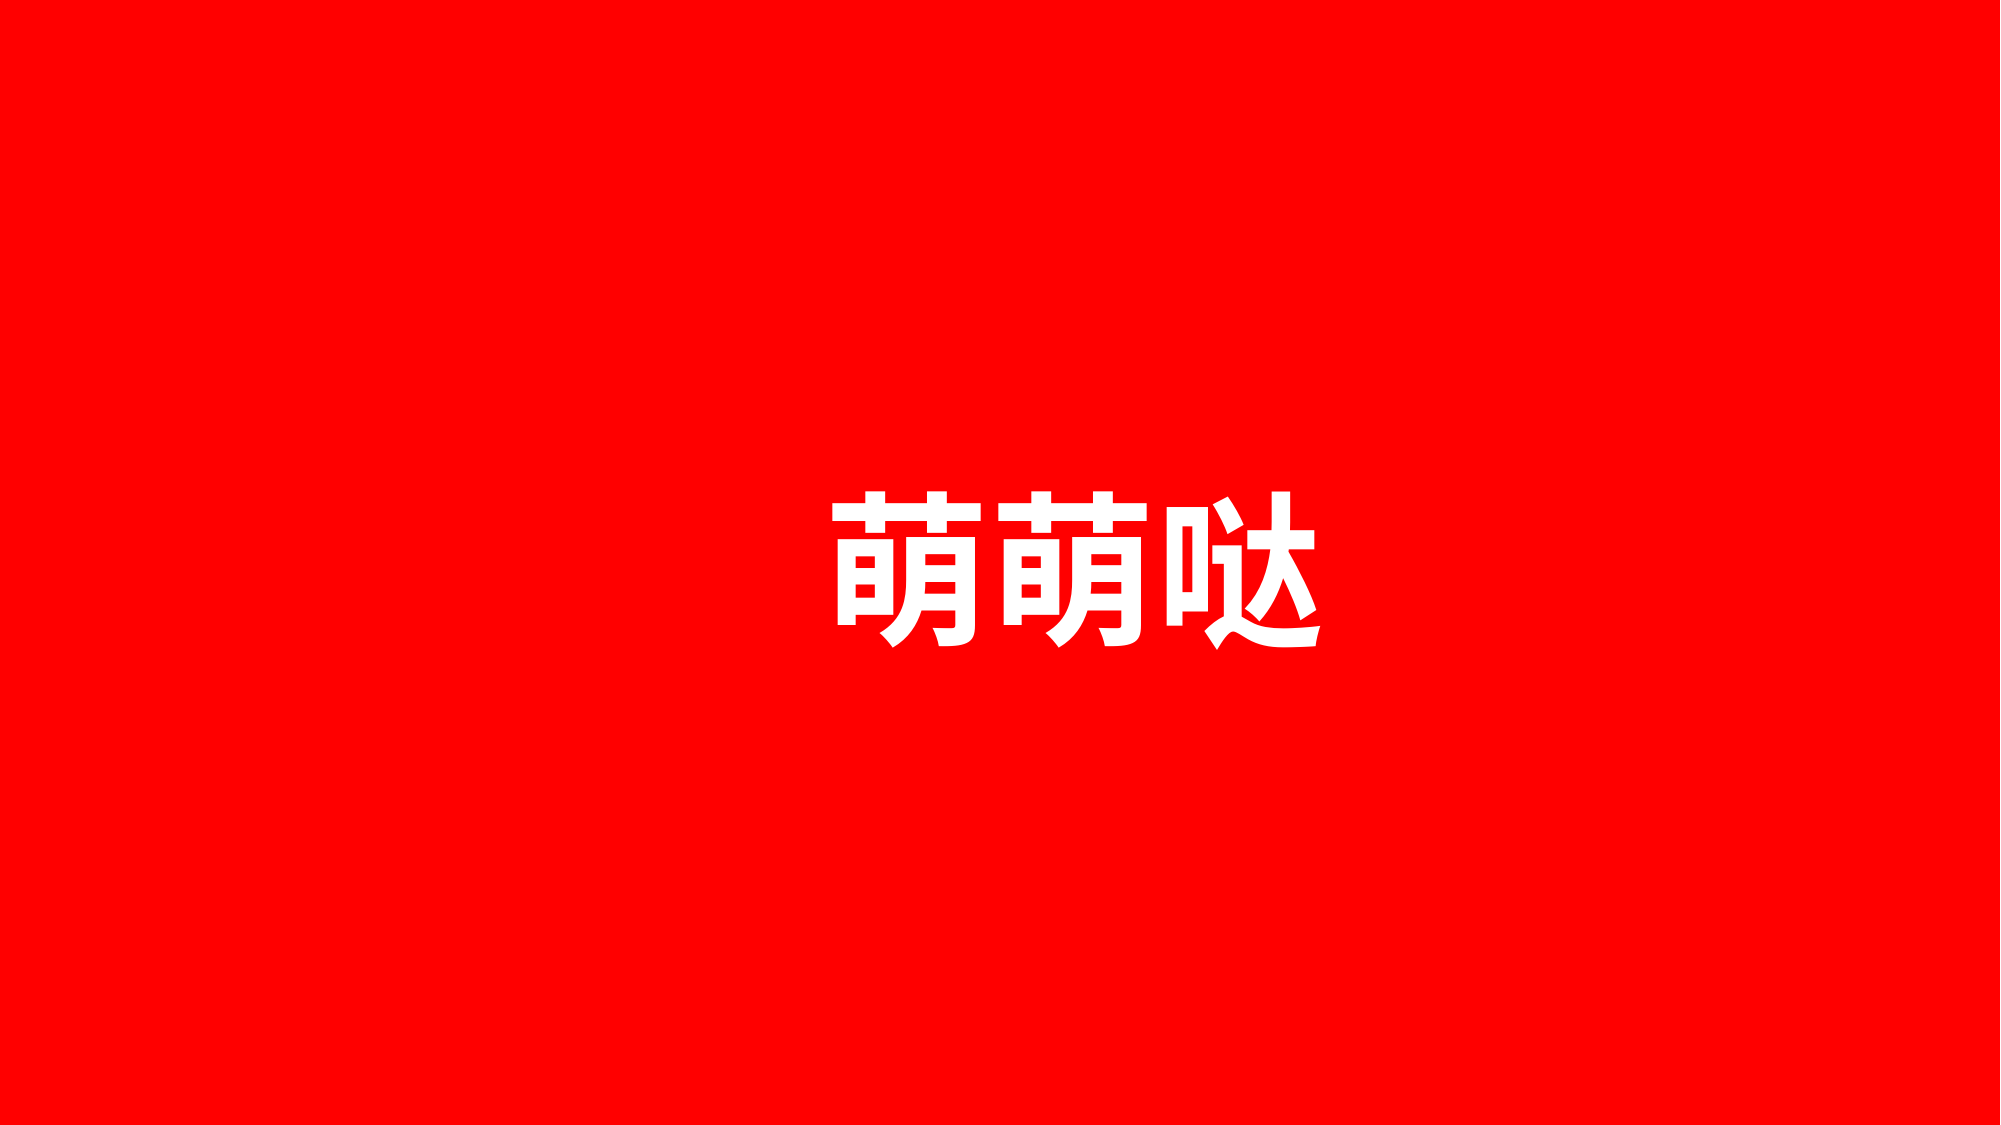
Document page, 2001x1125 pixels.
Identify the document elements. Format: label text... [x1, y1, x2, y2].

text_box 萌萌哒 [808, 459, 1725, 675]
